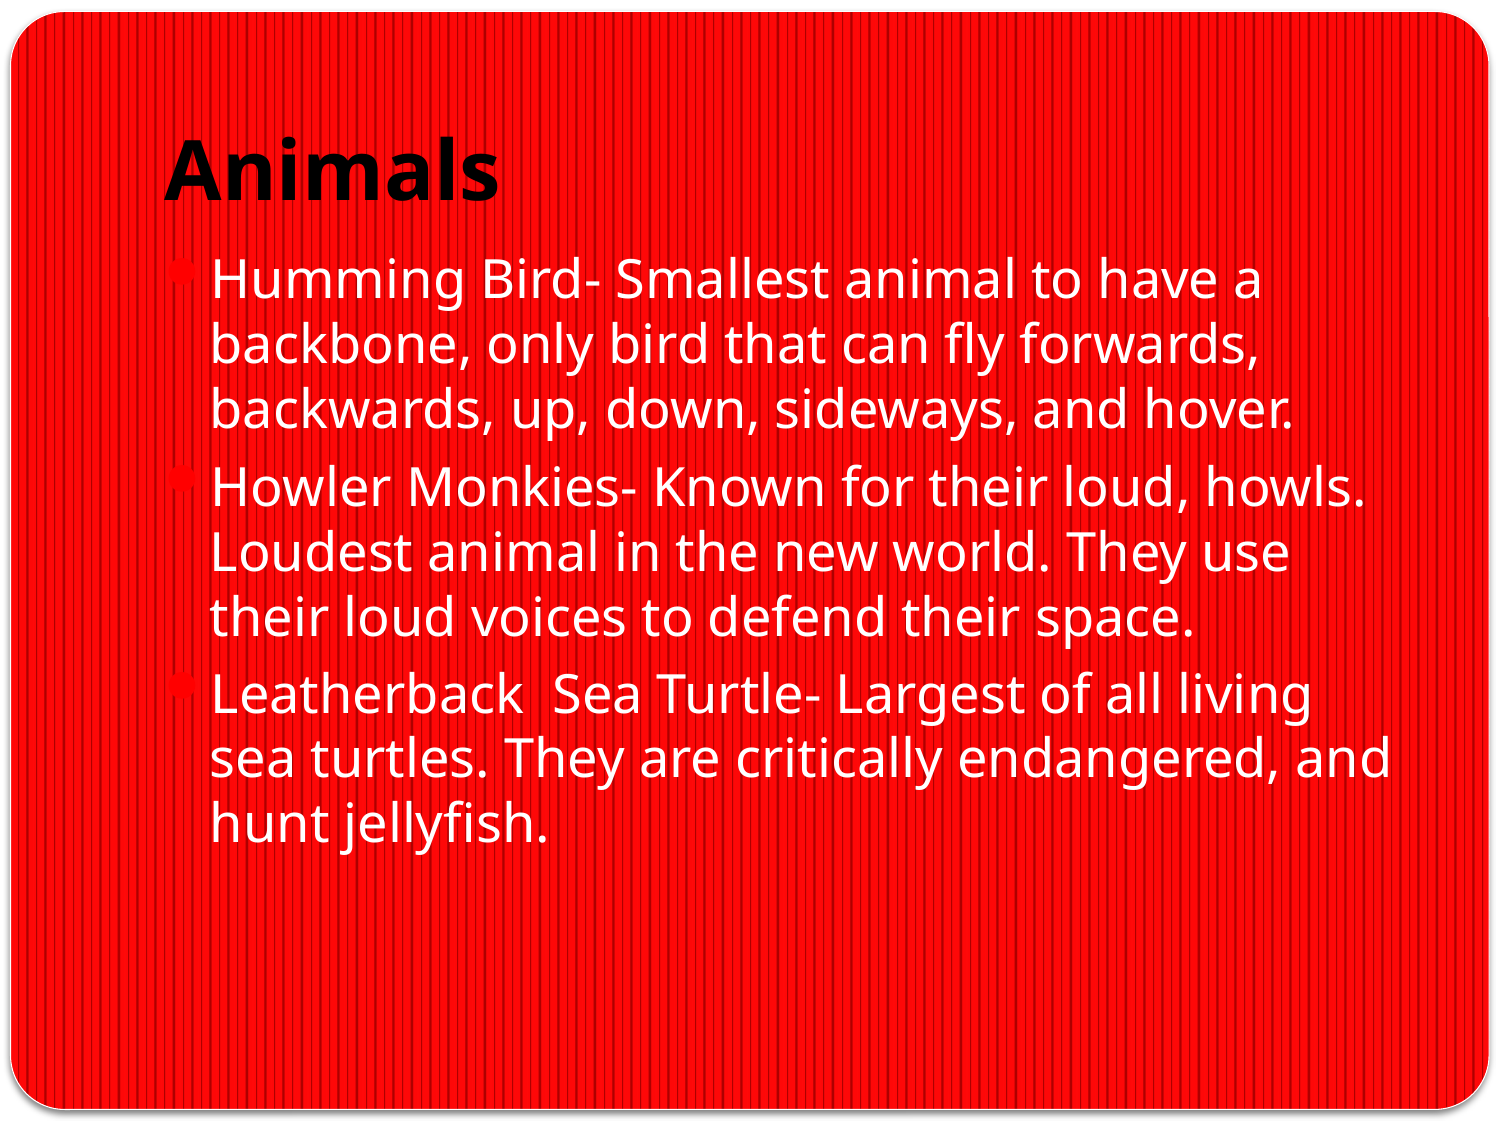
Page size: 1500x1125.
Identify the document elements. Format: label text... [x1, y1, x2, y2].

list Humming Bird- Smallest animal to have a backbone, only bird that can fly forwards, backwards, up, down, sideways, and hover. Howler Monkies- Known for their loud, howls. Loudest animal in the new world. They use their loud voices to defend their space. Leatherback Sea Turtle- Largest of all living sea turtles. They are critically endangered, and hunt jellyfish. [150, 237, 1425, 988]
title Animals [150, 45, 1425, 233]
